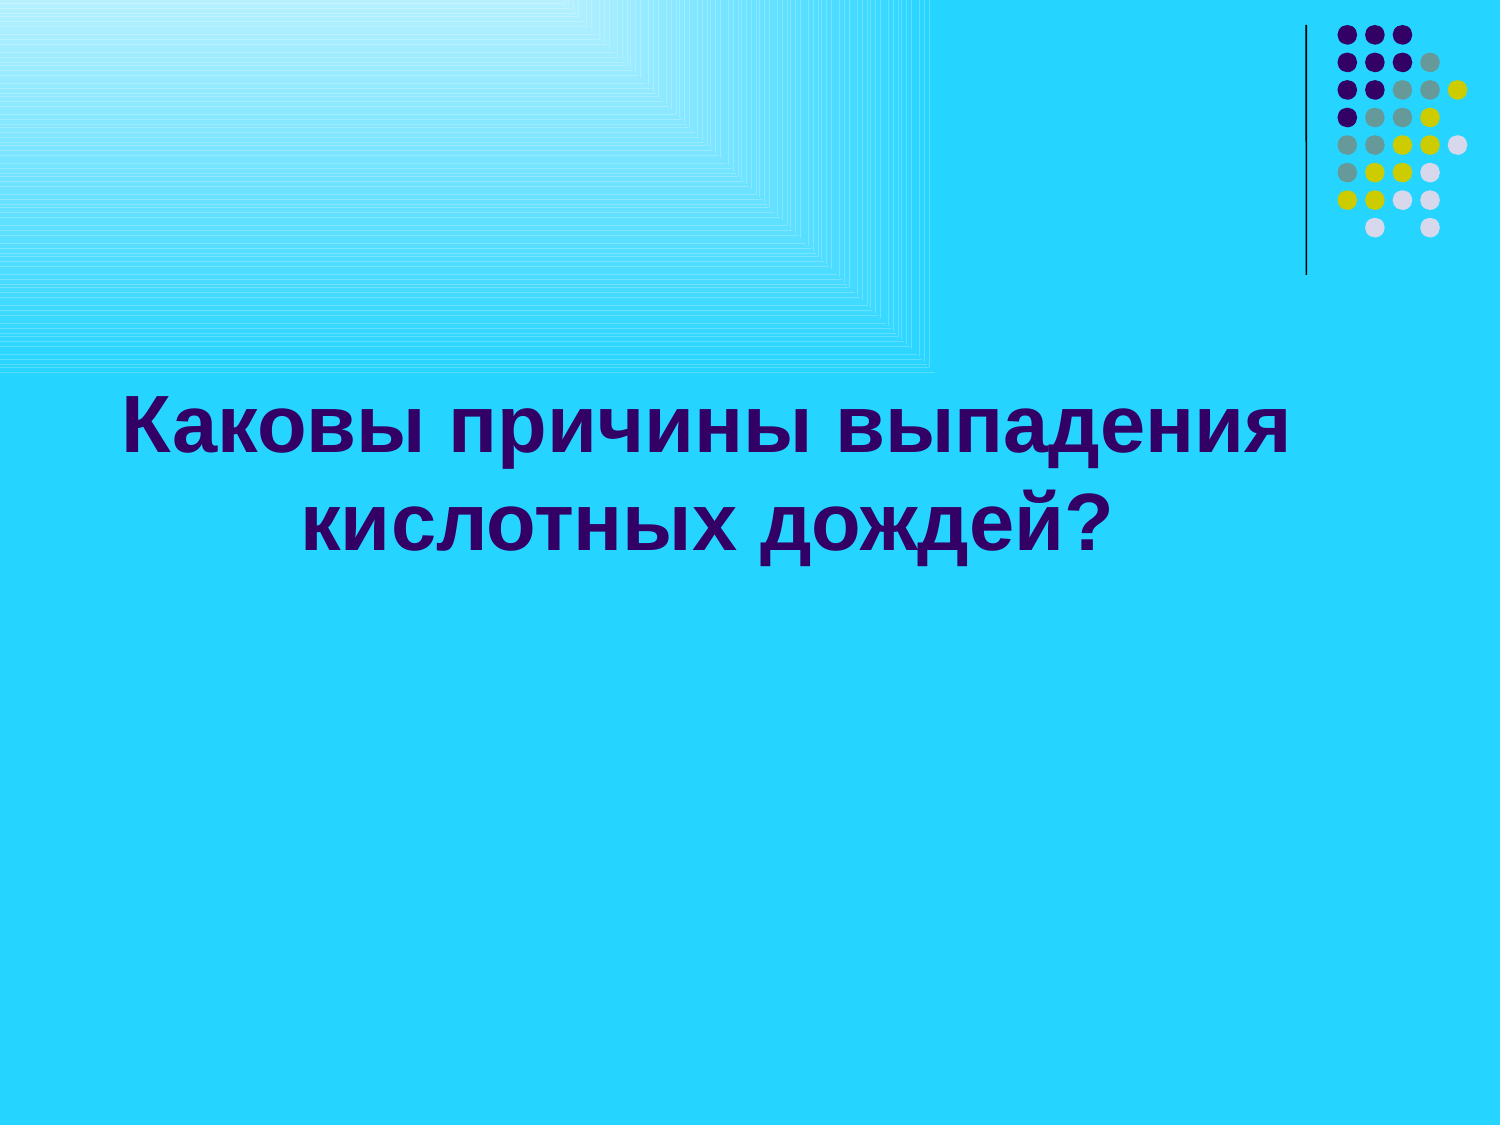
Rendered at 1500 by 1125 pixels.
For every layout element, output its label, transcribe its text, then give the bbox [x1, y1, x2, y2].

title Каковы причины выпадения кислотных дождей? [88, 337, 1327, 575]
